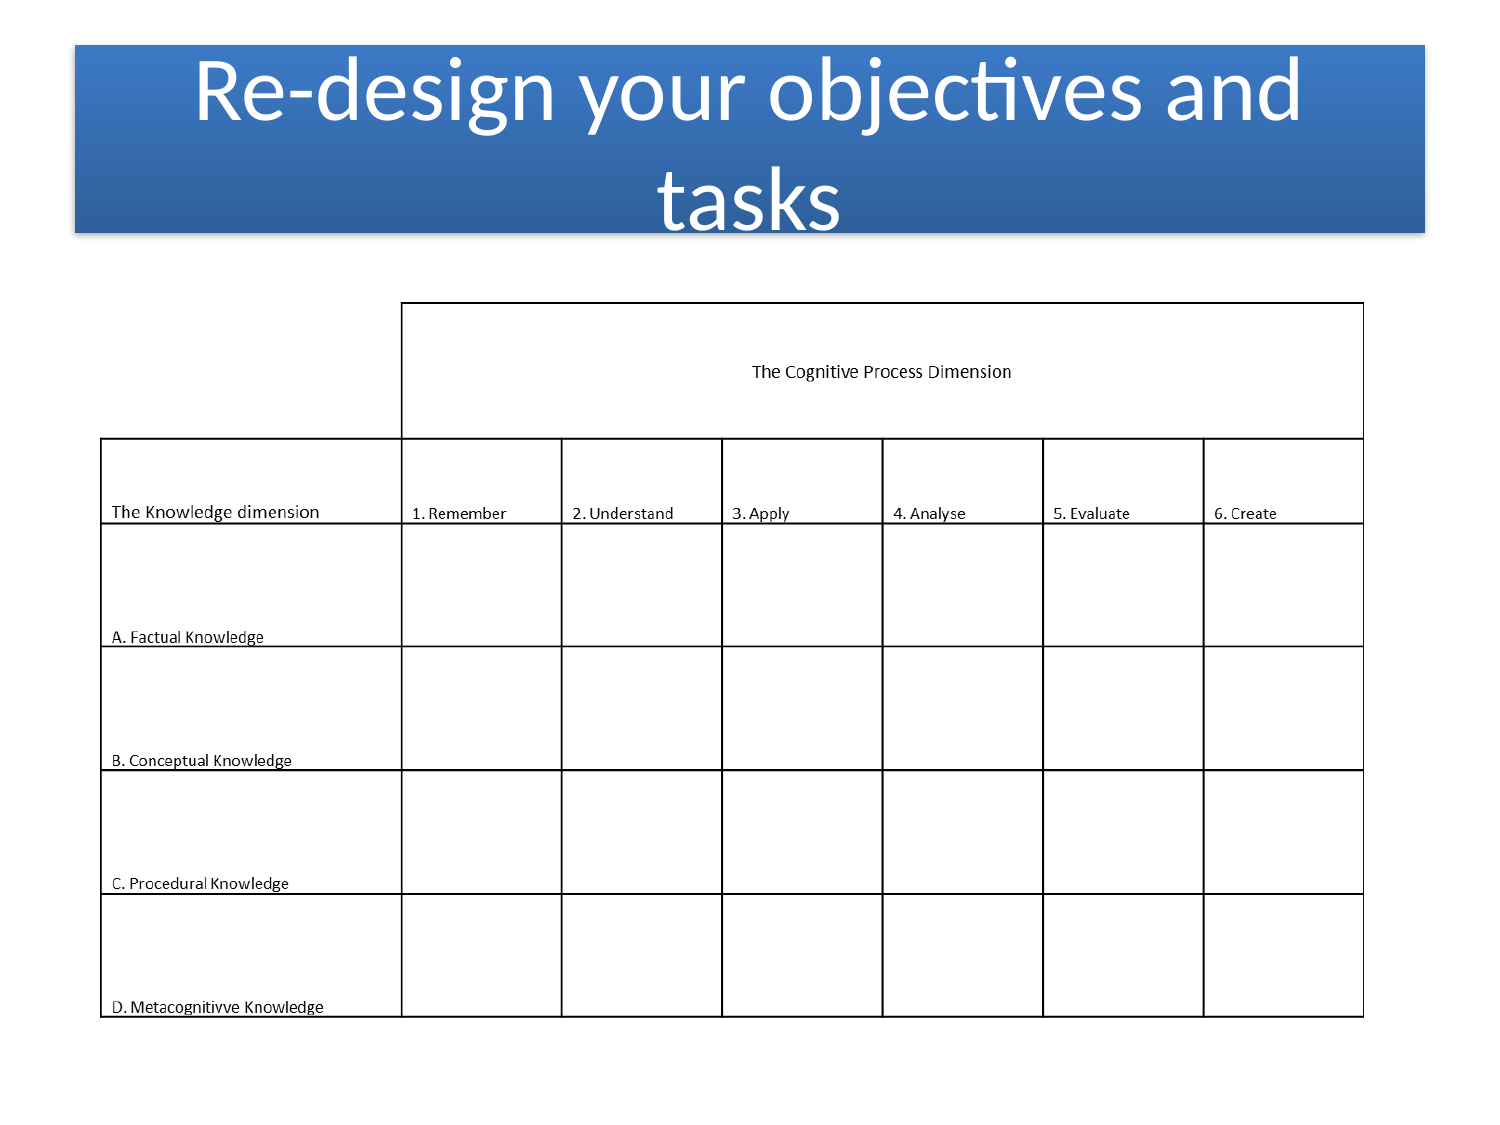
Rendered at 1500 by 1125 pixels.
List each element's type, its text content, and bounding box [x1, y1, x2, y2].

title Re-design your objectives and tasks [75, 45, 1425, 233]
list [100, 302, 1364, 1029]
